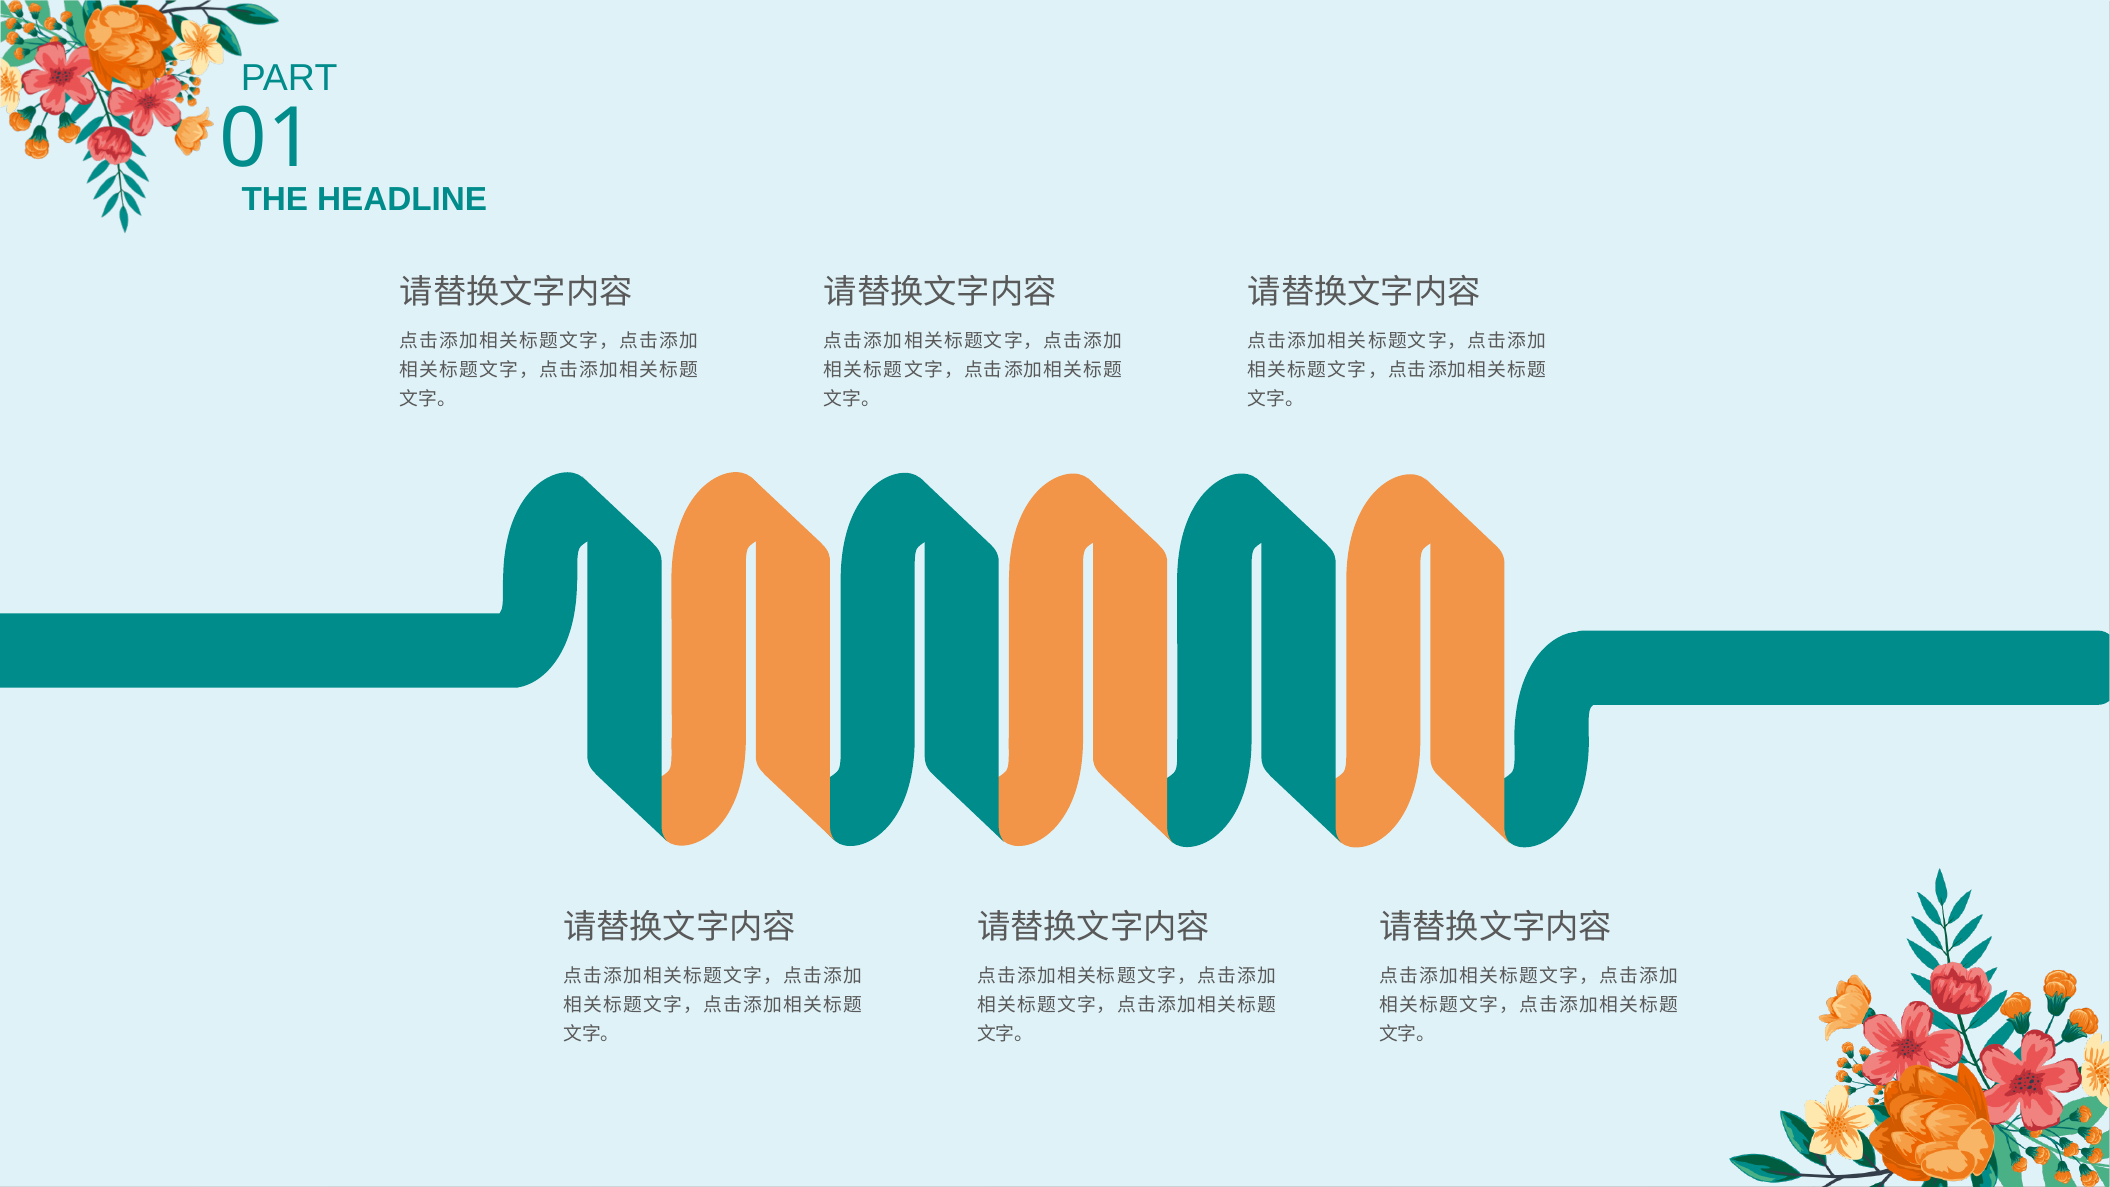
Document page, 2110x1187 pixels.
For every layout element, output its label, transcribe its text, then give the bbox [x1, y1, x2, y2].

picture [1725, 859, 2110, 1187]
text_box 请替换文字内容 [962, 897, 1270, 949]
text_box PART [226, 45, 353, 106]
text_box 请替换文字内容 [809, 262, 1116, 314]
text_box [1138, 461, 1341, 859]
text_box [836, 461, 1004, 858]
text_box 点击添加相关标题文字，点击添加相关标题文字，点击添加相关标题文字。 [1364, 949, 1693, 1052]
text_box 请替换文字内容 [1233, 262, 1540, 314]
picture [1, 1, 281, 239]
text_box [1004, 473, 1173, 846]
text_box 请替换文字内容 [548, 897, 856, 949]
text_box 点击添加相关标题文字，点击添加相关标题文字，点击添加相关标题文字。 [809, 314, 1138, 417]
text_box 请替换文字内容 [385, 262, 692, 314]
text_box 01 [205, 75, 330, 191]
text_box 点击添加相关标题文字，点击添加相关标题文字，点击添加相关标题文字。 [385, 314, 714, 417]
text_box 点击添加相关标题文字，点击添加相关标题文字，点击添加相关标题文字。 [548, 949, 877, 1052]
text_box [0, 472, 667, 842]
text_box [633, 460, 836, 858]
text_box 点击添加相关标题文字，点击添加相关标题文字，点击添加相关标题文字。 [962, 949, 1291, 1052]
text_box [1341, 462, 1510, 859]
text_box 请替换文字内容 [1364, 897, 1672, 949]
text_box THE HEADLINE [226, 170, 503, 225]
text_box 点击添加相关标题文字，点击添加相关标题文字，点击添加相关标题文字。 [1233, 314, 1562, 417]
text_box [1510, 630, 2110, 848]
